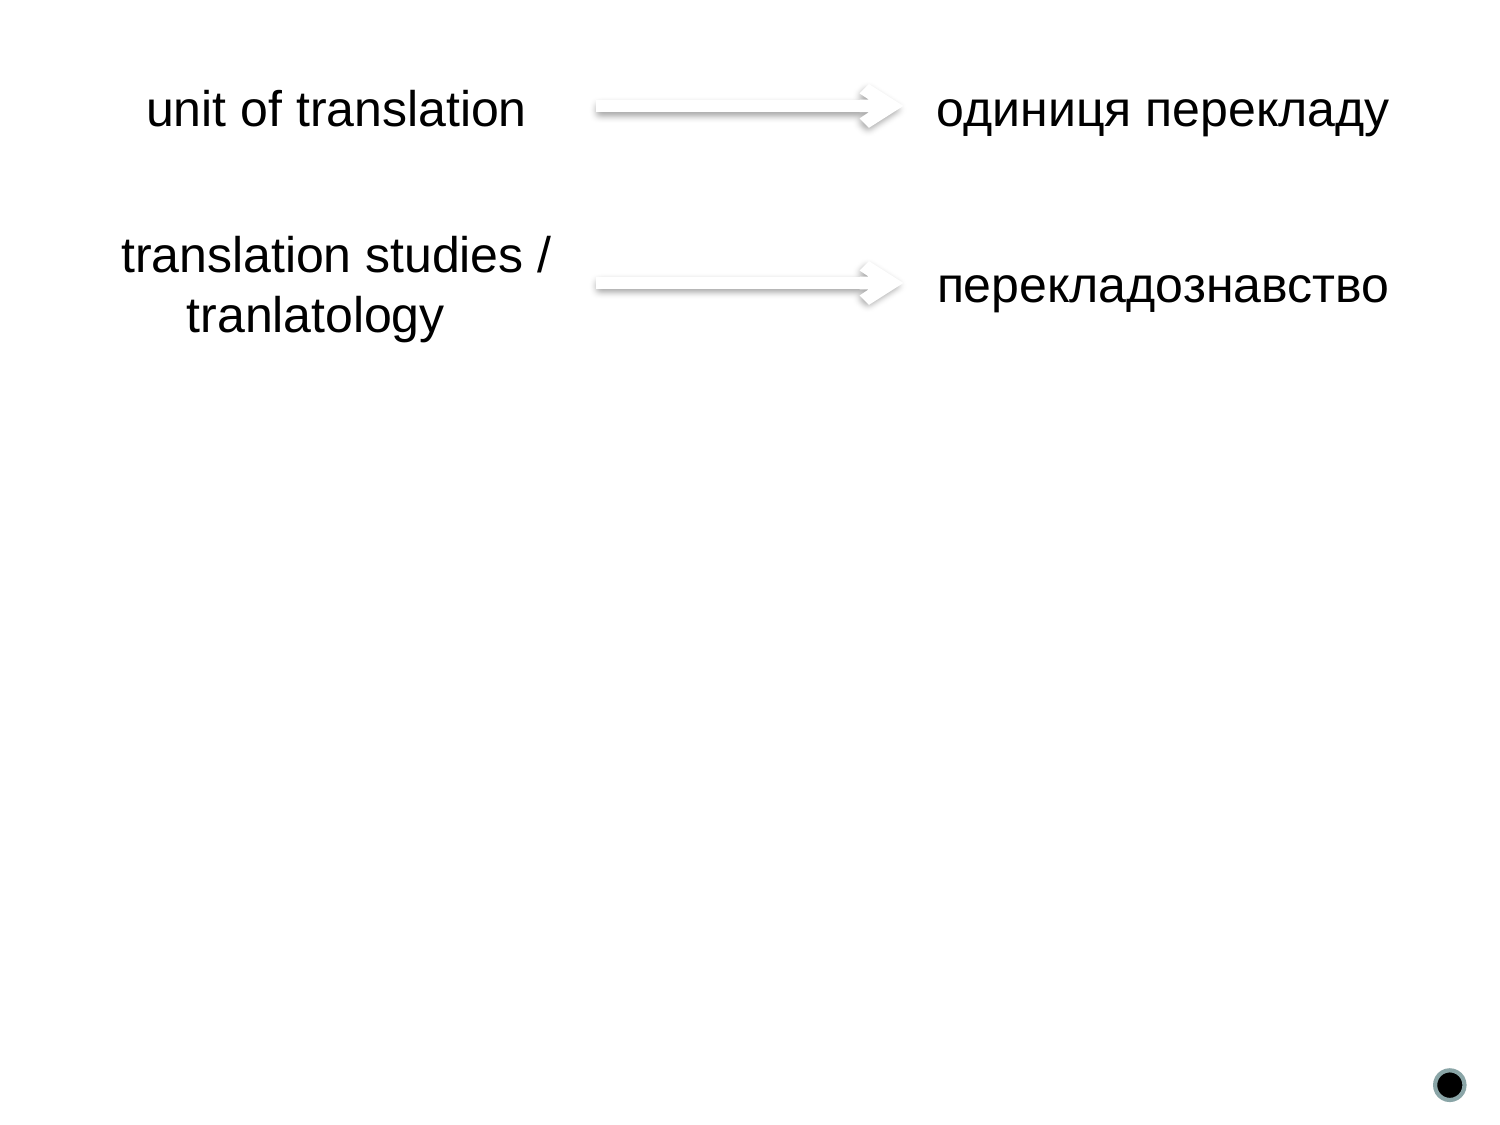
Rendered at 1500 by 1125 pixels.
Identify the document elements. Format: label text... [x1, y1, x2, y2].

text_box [596, 207, 1424, 359]
text_box translation studies / tranlatology [75, 206, 598, 360]
text_box [1433, 1068, 1467, 1103]
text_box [596, 30, 1424, 182]
text_box unit of translation [75, 29, 597, 183]
